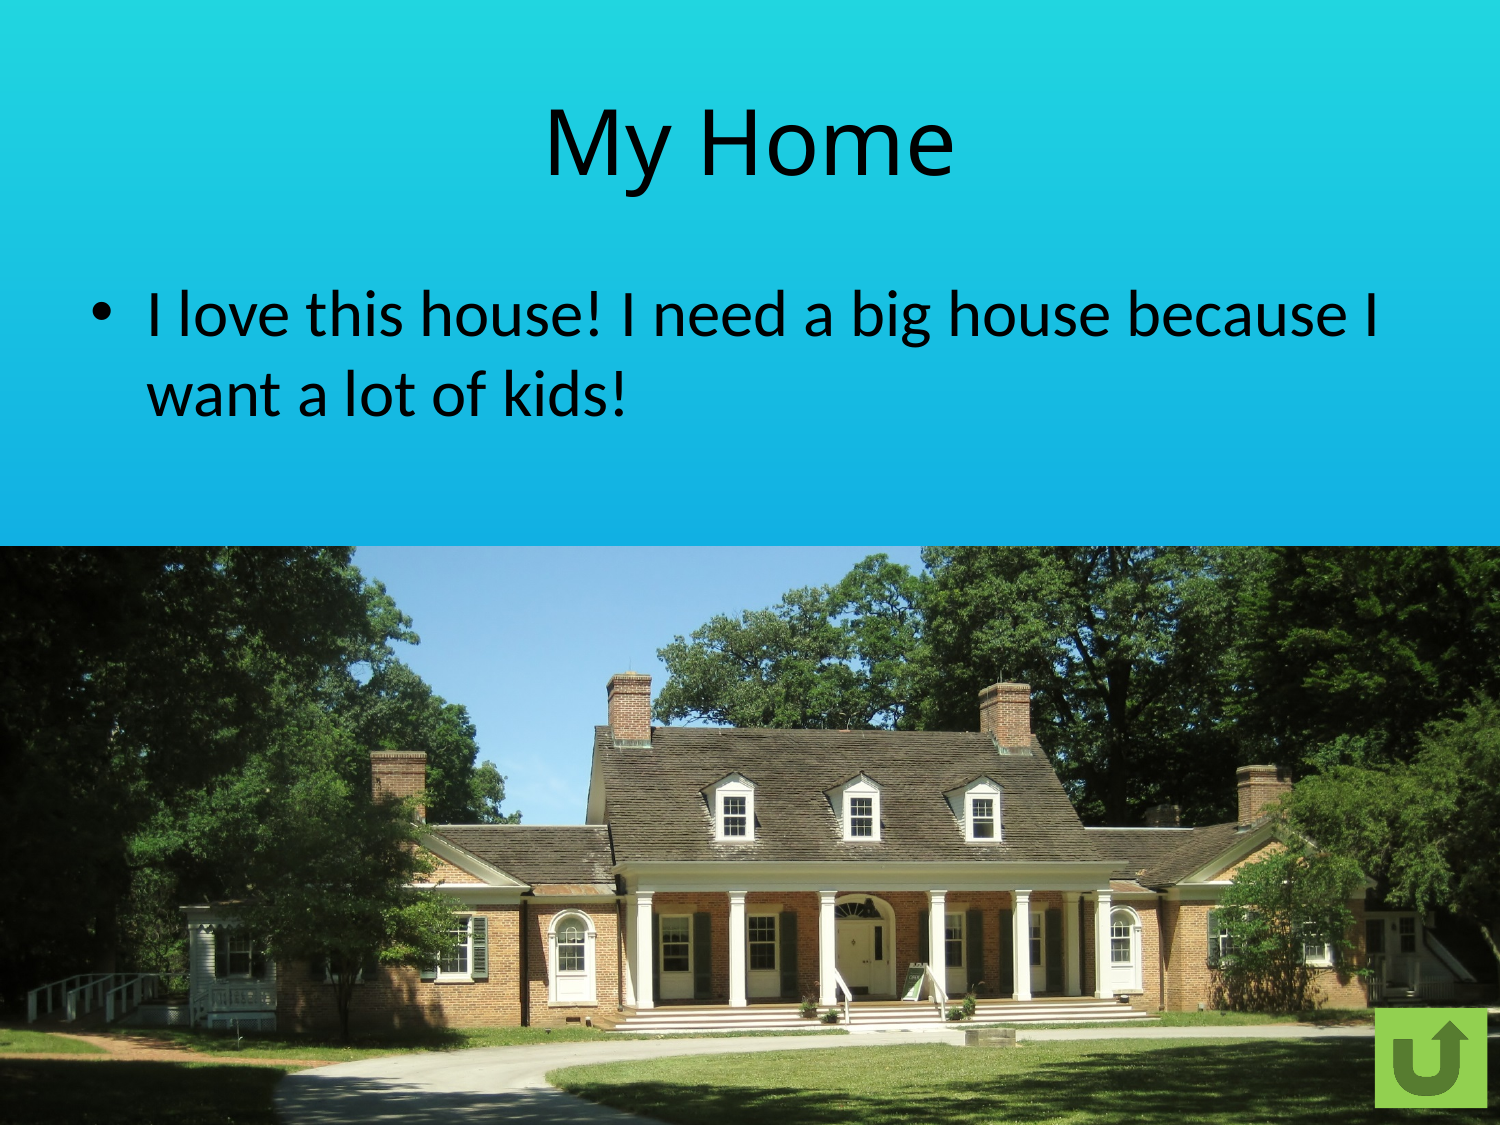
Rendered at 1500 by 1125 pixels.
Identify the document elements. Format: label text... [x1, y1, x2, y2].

picture [0, 547, 1500, 1125]
title My Home [75, 45, 1425, 233]
list I love this house! I need a big house because I want a lot of kids! [75, 262, 1425, 545]
